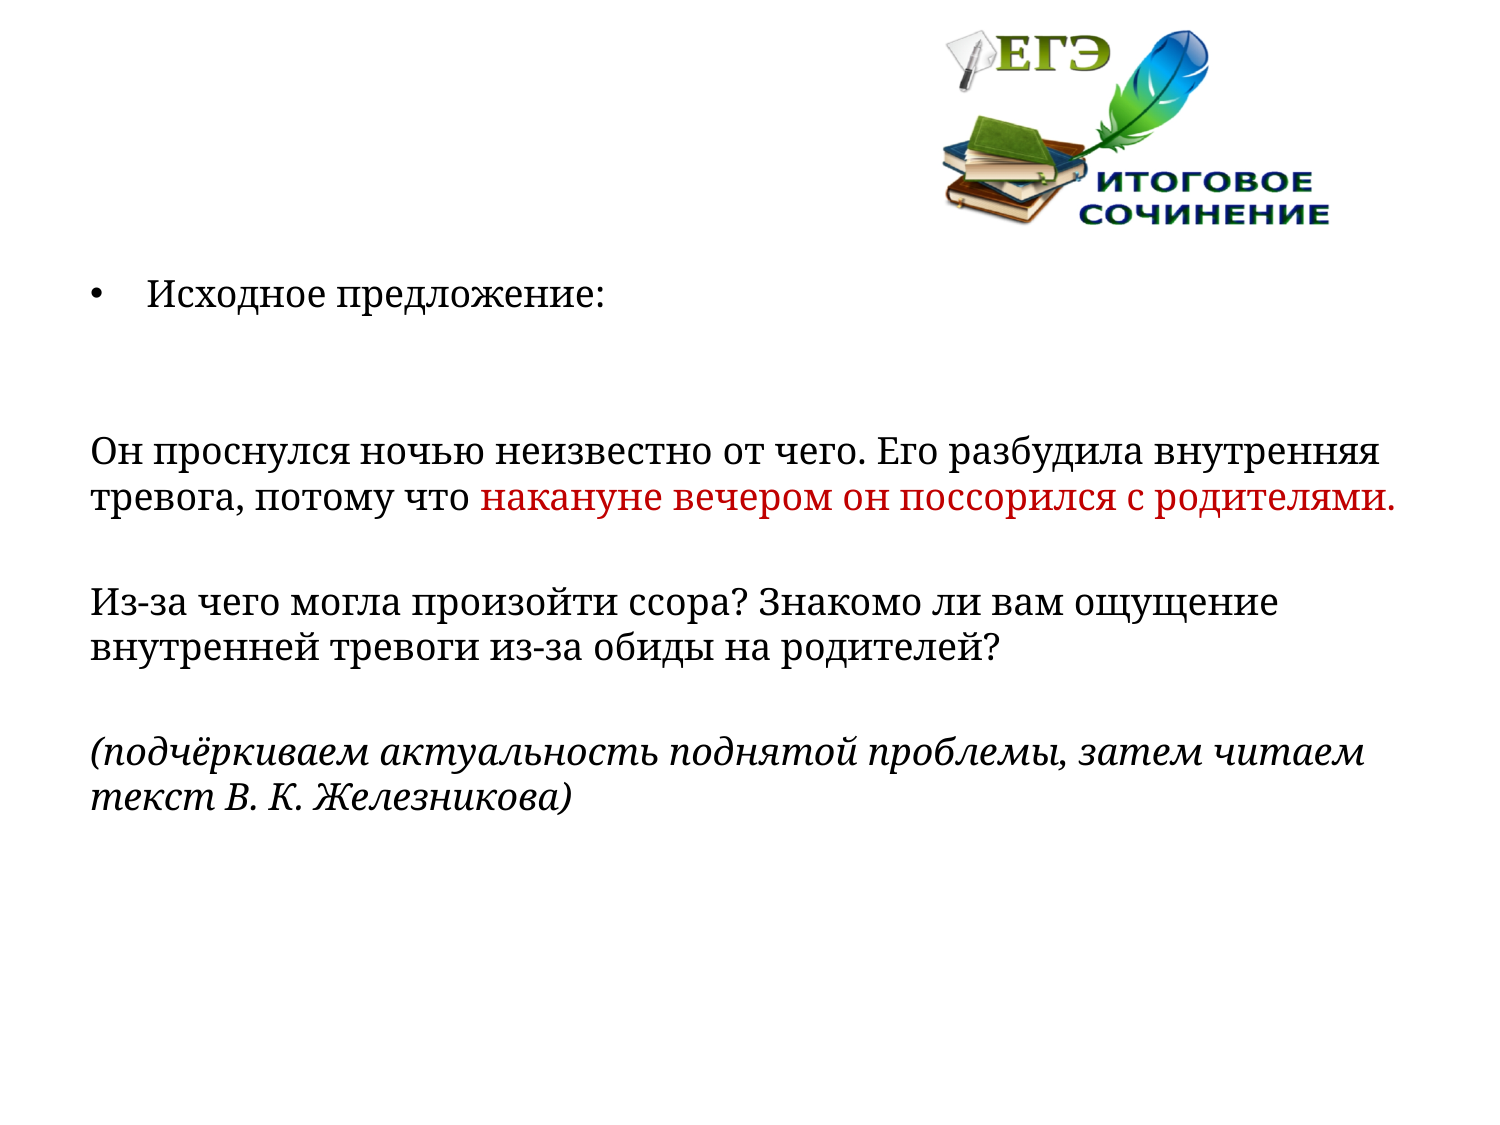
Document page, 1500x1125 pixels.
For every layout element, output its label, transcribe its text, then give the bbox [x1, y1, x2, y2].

picture [879, 18, 1424, 244]
list Исходное предложение: Он проснулся ночью неизвестно от чего. Его разбудила внутренняя тревога, потому что накануне вечером он поссорился с родителями. Из-за чего могла произойти ссора? Знакомо ли вам ощущение внутренней тревоги из-за обиды на родителей? (подчёркиваем актуальность поднятой проблемы, затем читаем текст В. К. Железникова) [75, 262, 1425, 1005]
